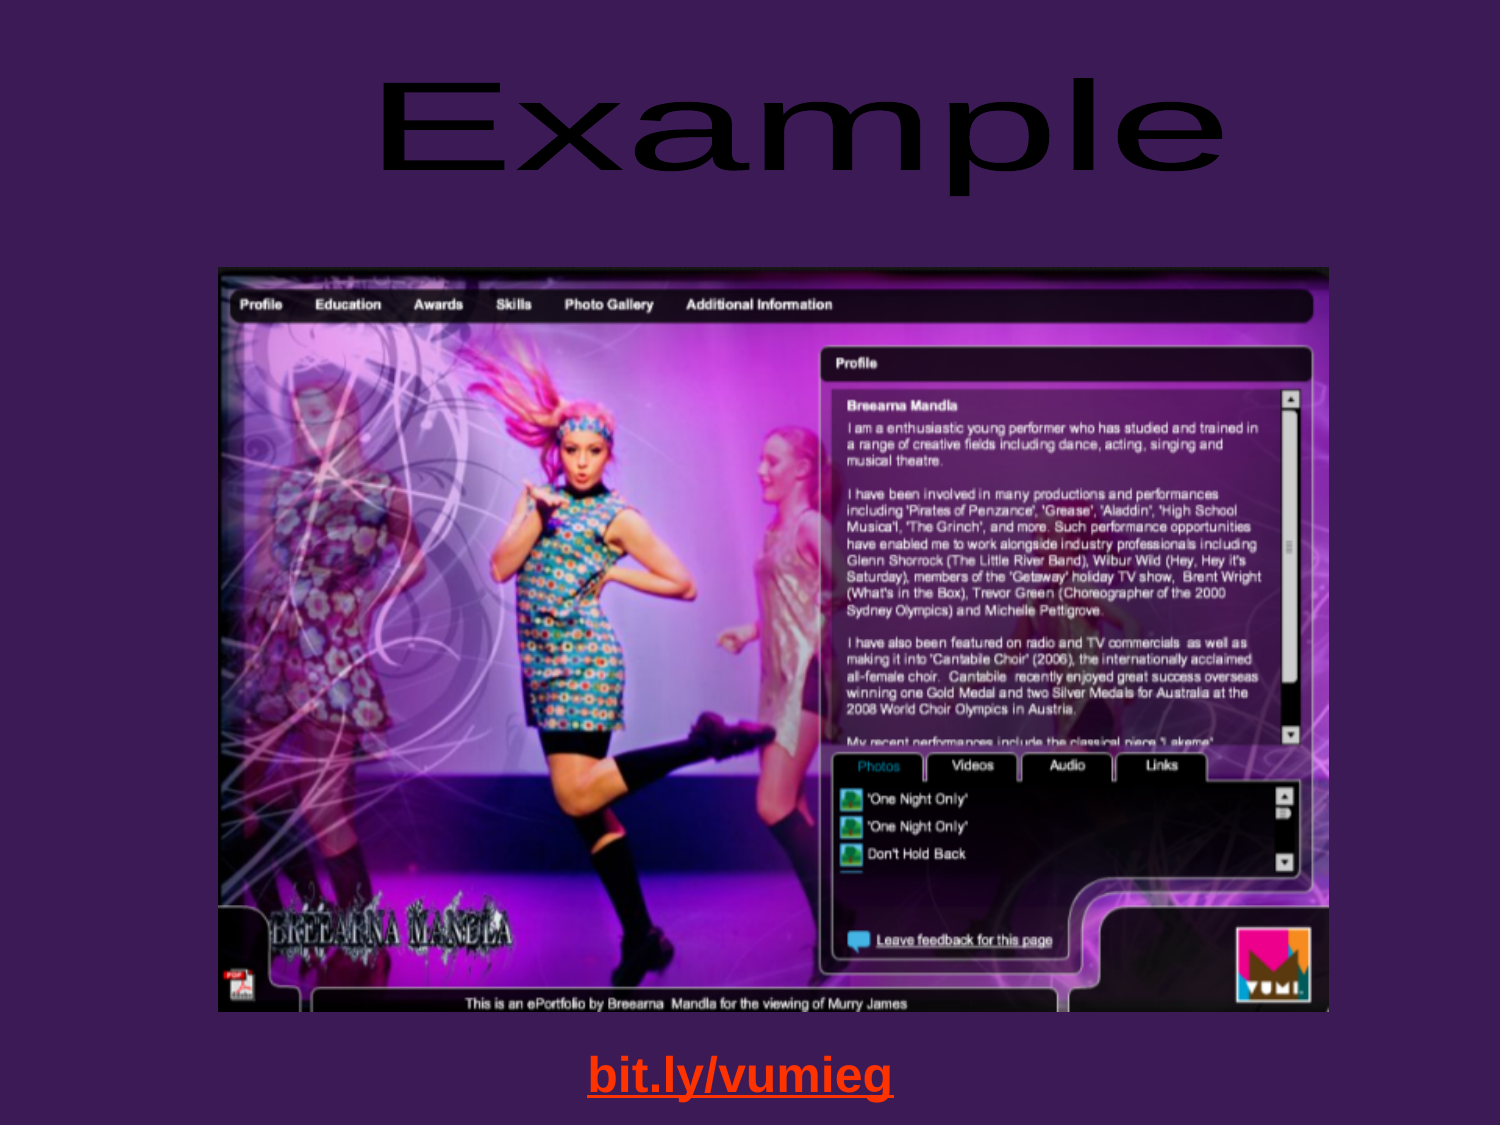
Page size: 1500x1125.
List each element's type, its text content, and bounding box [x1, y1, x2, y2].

picture [218, 267, 1330, 1012]
text_box bit.ly/vumieg [572, 1034, 1105, 1111]
